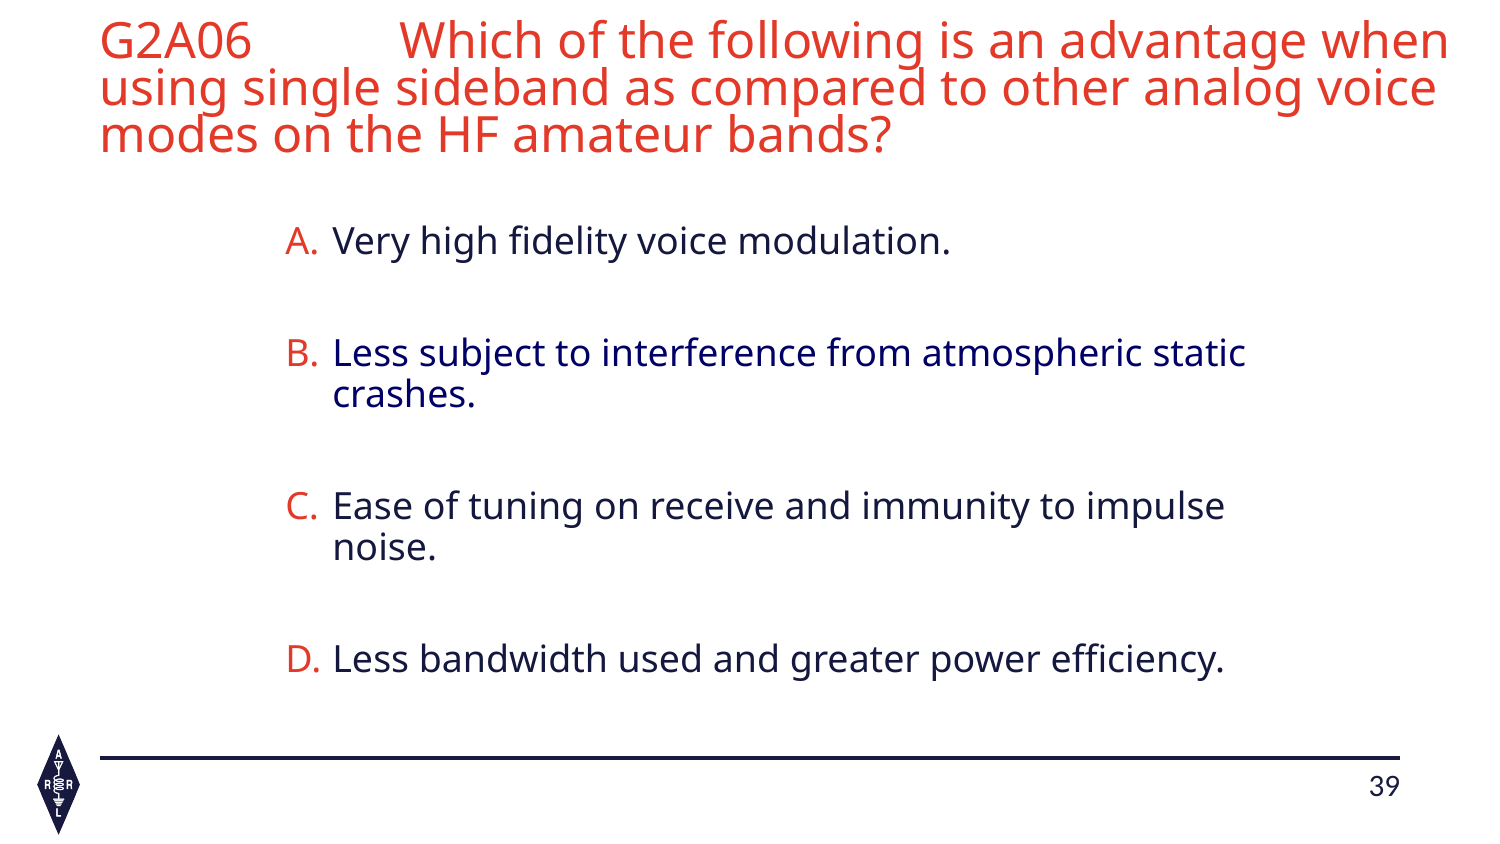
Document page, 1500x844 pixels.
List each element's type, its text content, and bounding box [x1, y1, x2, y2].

title G2A06 Which of the following is an advantage when using single sideband as compared to other analog voice modes on the HF amateur bands? [99, 15, 1484, 186]
list Very high fidelity voice modulation. Less subject to interference from atmospheric static crashes. Ease of tuning on receive and immunity to impulse noise. Less bandwidth used and greater power efficiency. [285, 216, 1299, 732]
slide_number 39 [1302, 761, 1400, 807]
picture [37, 734, 80, 835]
